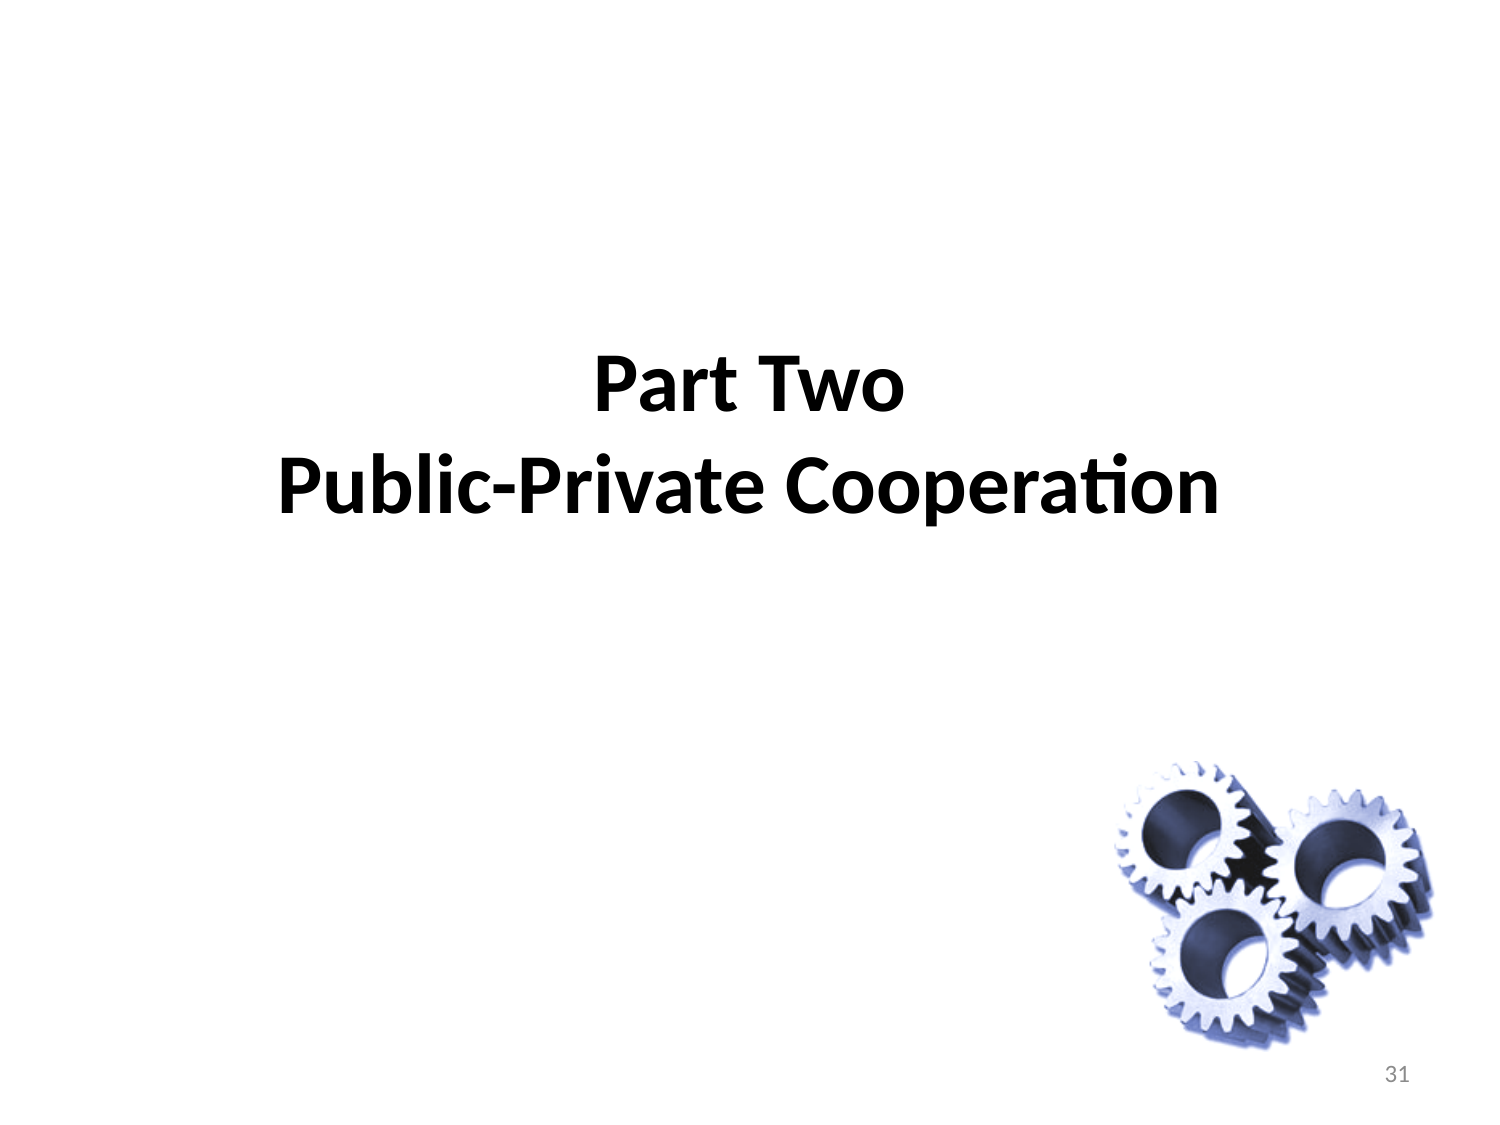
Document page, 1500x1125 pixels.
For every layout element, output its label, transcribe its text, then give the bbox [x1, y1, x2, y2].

slide_number 31 [1074, 1042, 1425, 1103]
title Part Two Public-Private Cooperation [75, 317, 1425, 641]
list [1113, 761, 1436, 1052]
